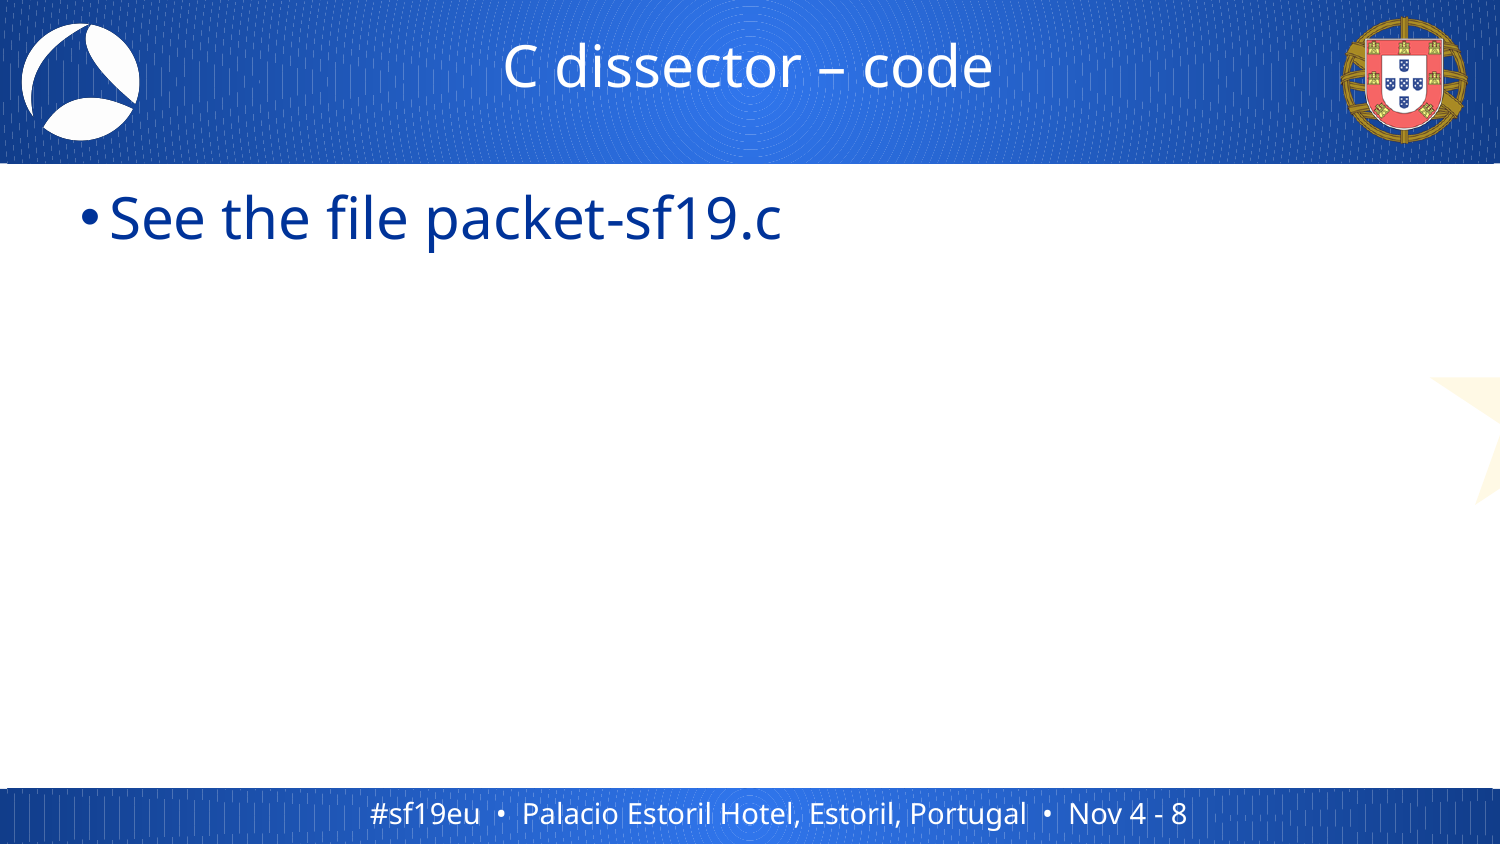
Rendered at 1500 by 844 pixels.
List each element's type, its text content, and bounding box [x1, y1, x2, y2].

list C dissector – code [147, 0, 1341, 139]
picture [21, 23, 140, 141]
list See the file packet-sf19.c [64, 173, 1436, 788]
picture [1327, 16, 1481, 144]
